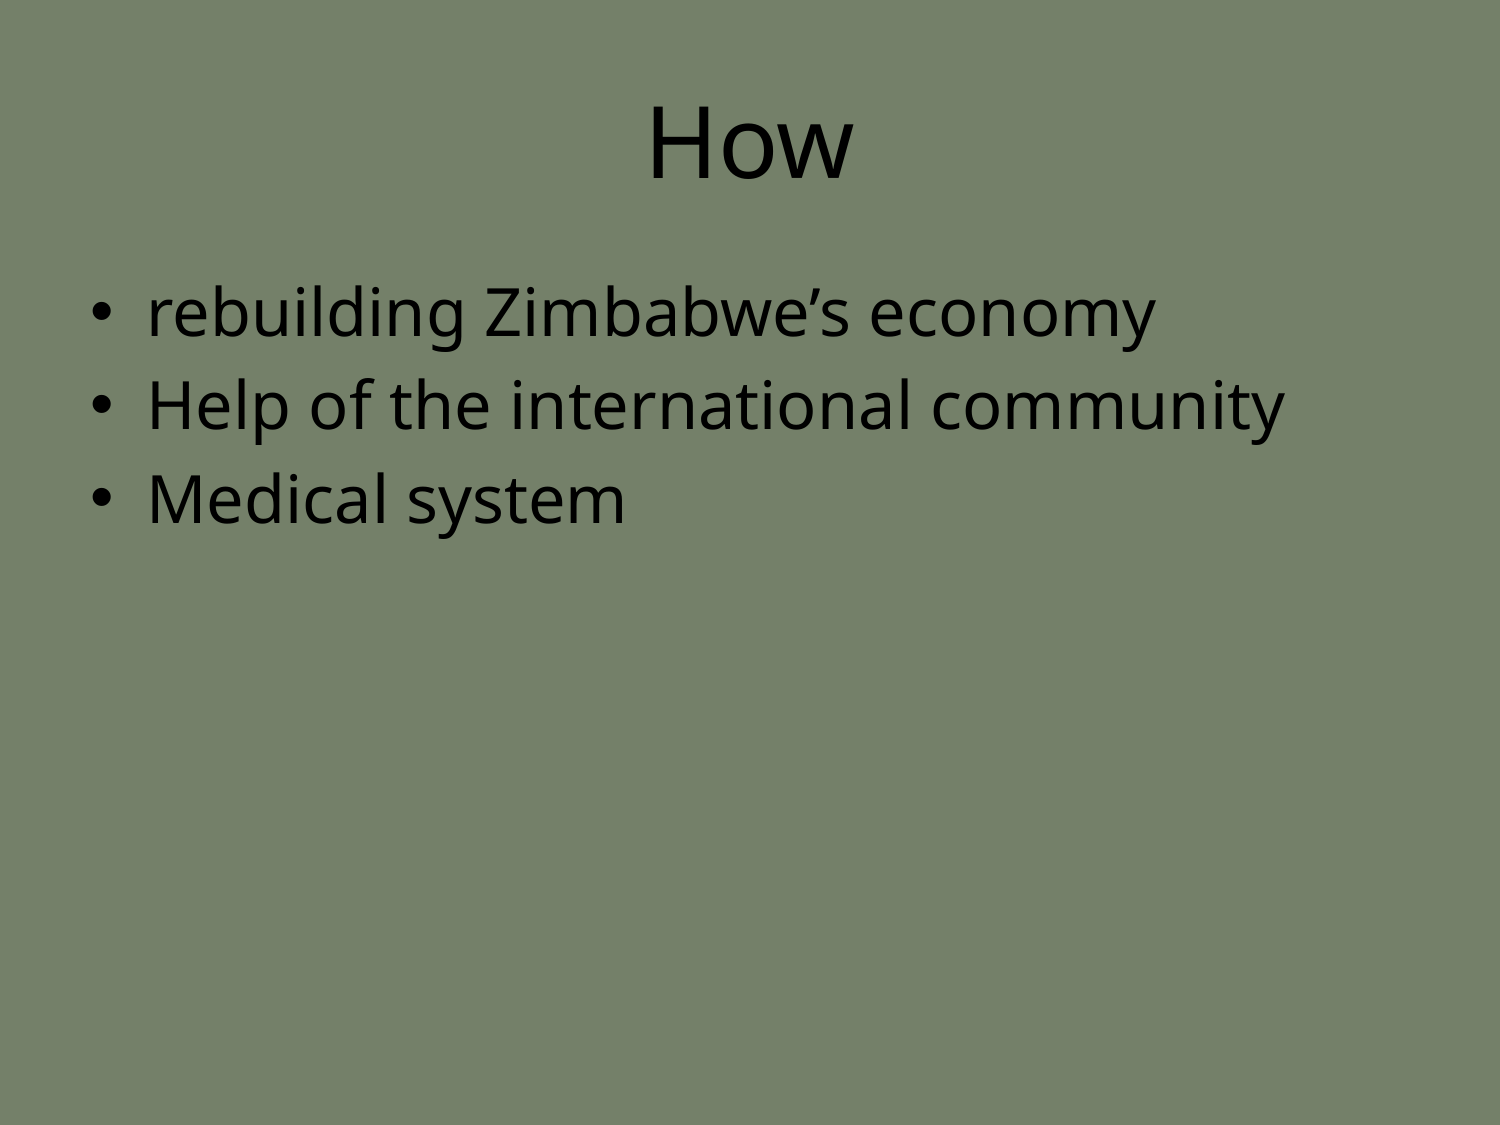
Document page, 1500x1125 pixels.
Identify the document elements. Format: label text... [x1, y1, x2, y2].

list rebuilding Zimbabwe’s economy Help of the international community Medical system [75, 262, 1425, 1005]
title How [75, 45, 1425, 233]
